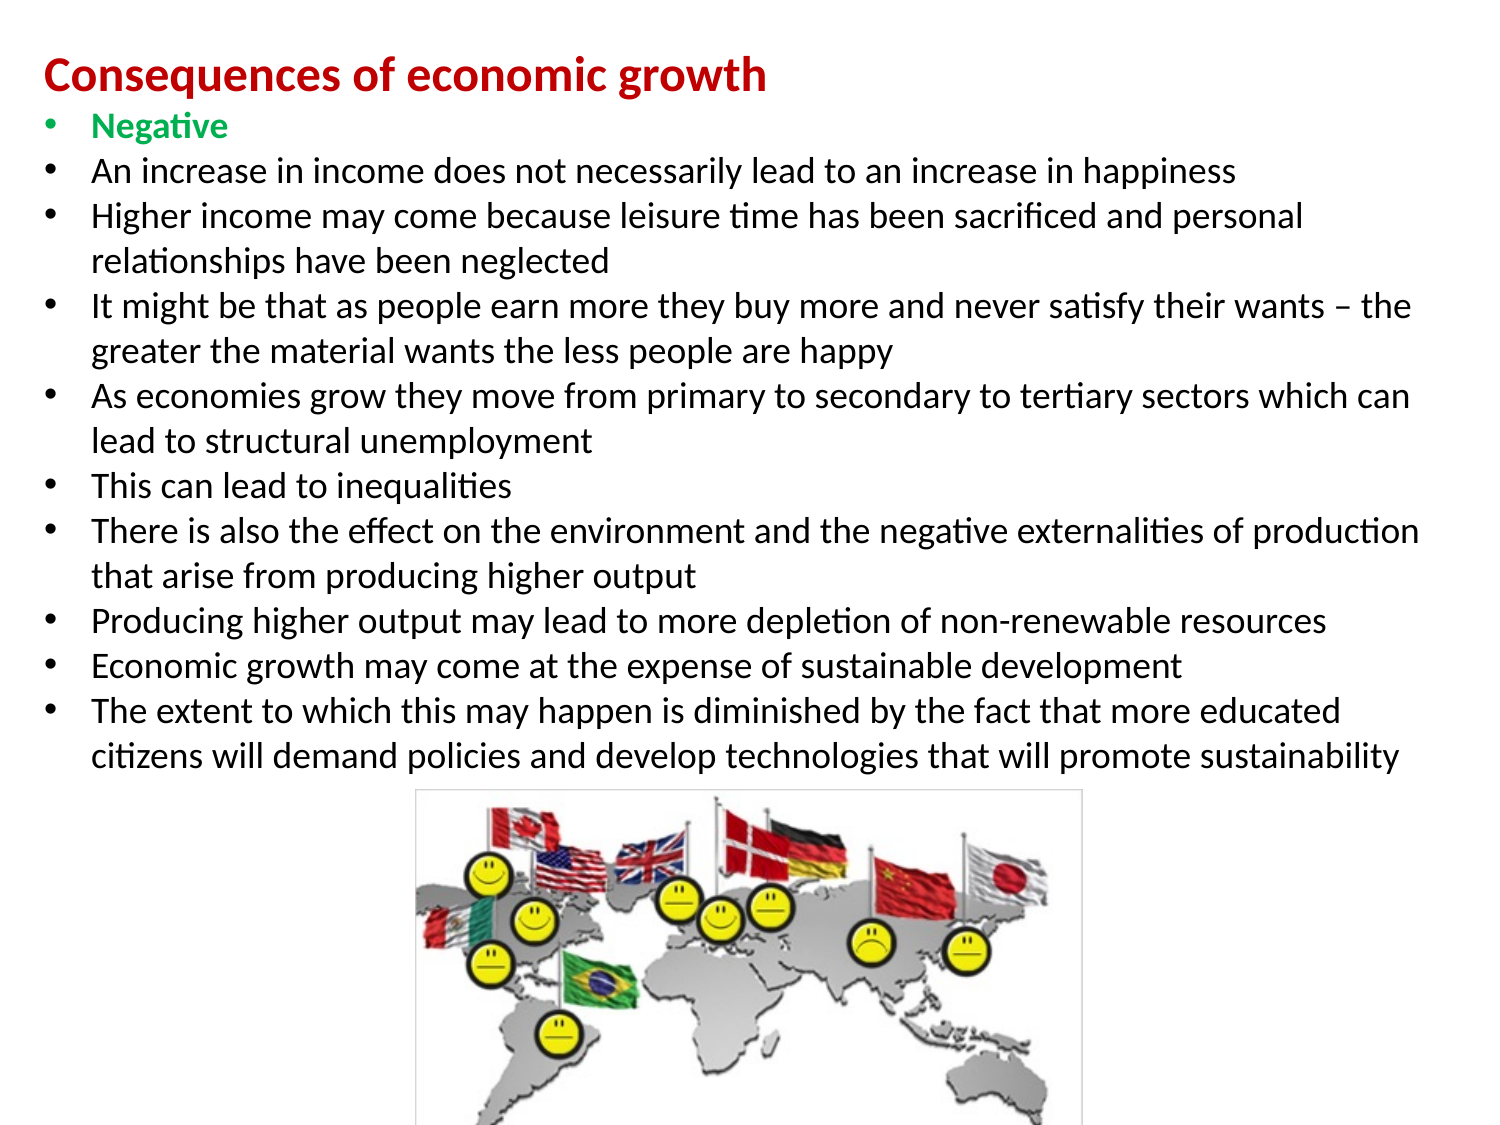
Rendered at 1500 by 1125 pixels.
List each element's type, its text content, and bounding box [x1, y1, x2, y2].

text_box Consequences of economic growth Negative An increase in income does not necessarily lead to an increase in happiness Higher income may come because leisure time has been sacrificed and personal relationships have been neglected It might be that as people earn more they buy more and never satisfy their wants – the greater the material wants the less people are happy As economies grow they move from primary to secondary to tertiary sectors which can lead to structural unemployment This can lead to inequalities There is also the effect on the environment and the negative externalities of production that arise from producing higher output Producing higher output may lead to more depletion of non-renewable resources Economic growth may come at the expense of sustainable development The extent to which this may happen is diminished by the fact that more educated citizens will demand policies and develop technologies that will promote sustainability [29, 33, 1470, 884]
picture [415, 789, 1083, 1125]
